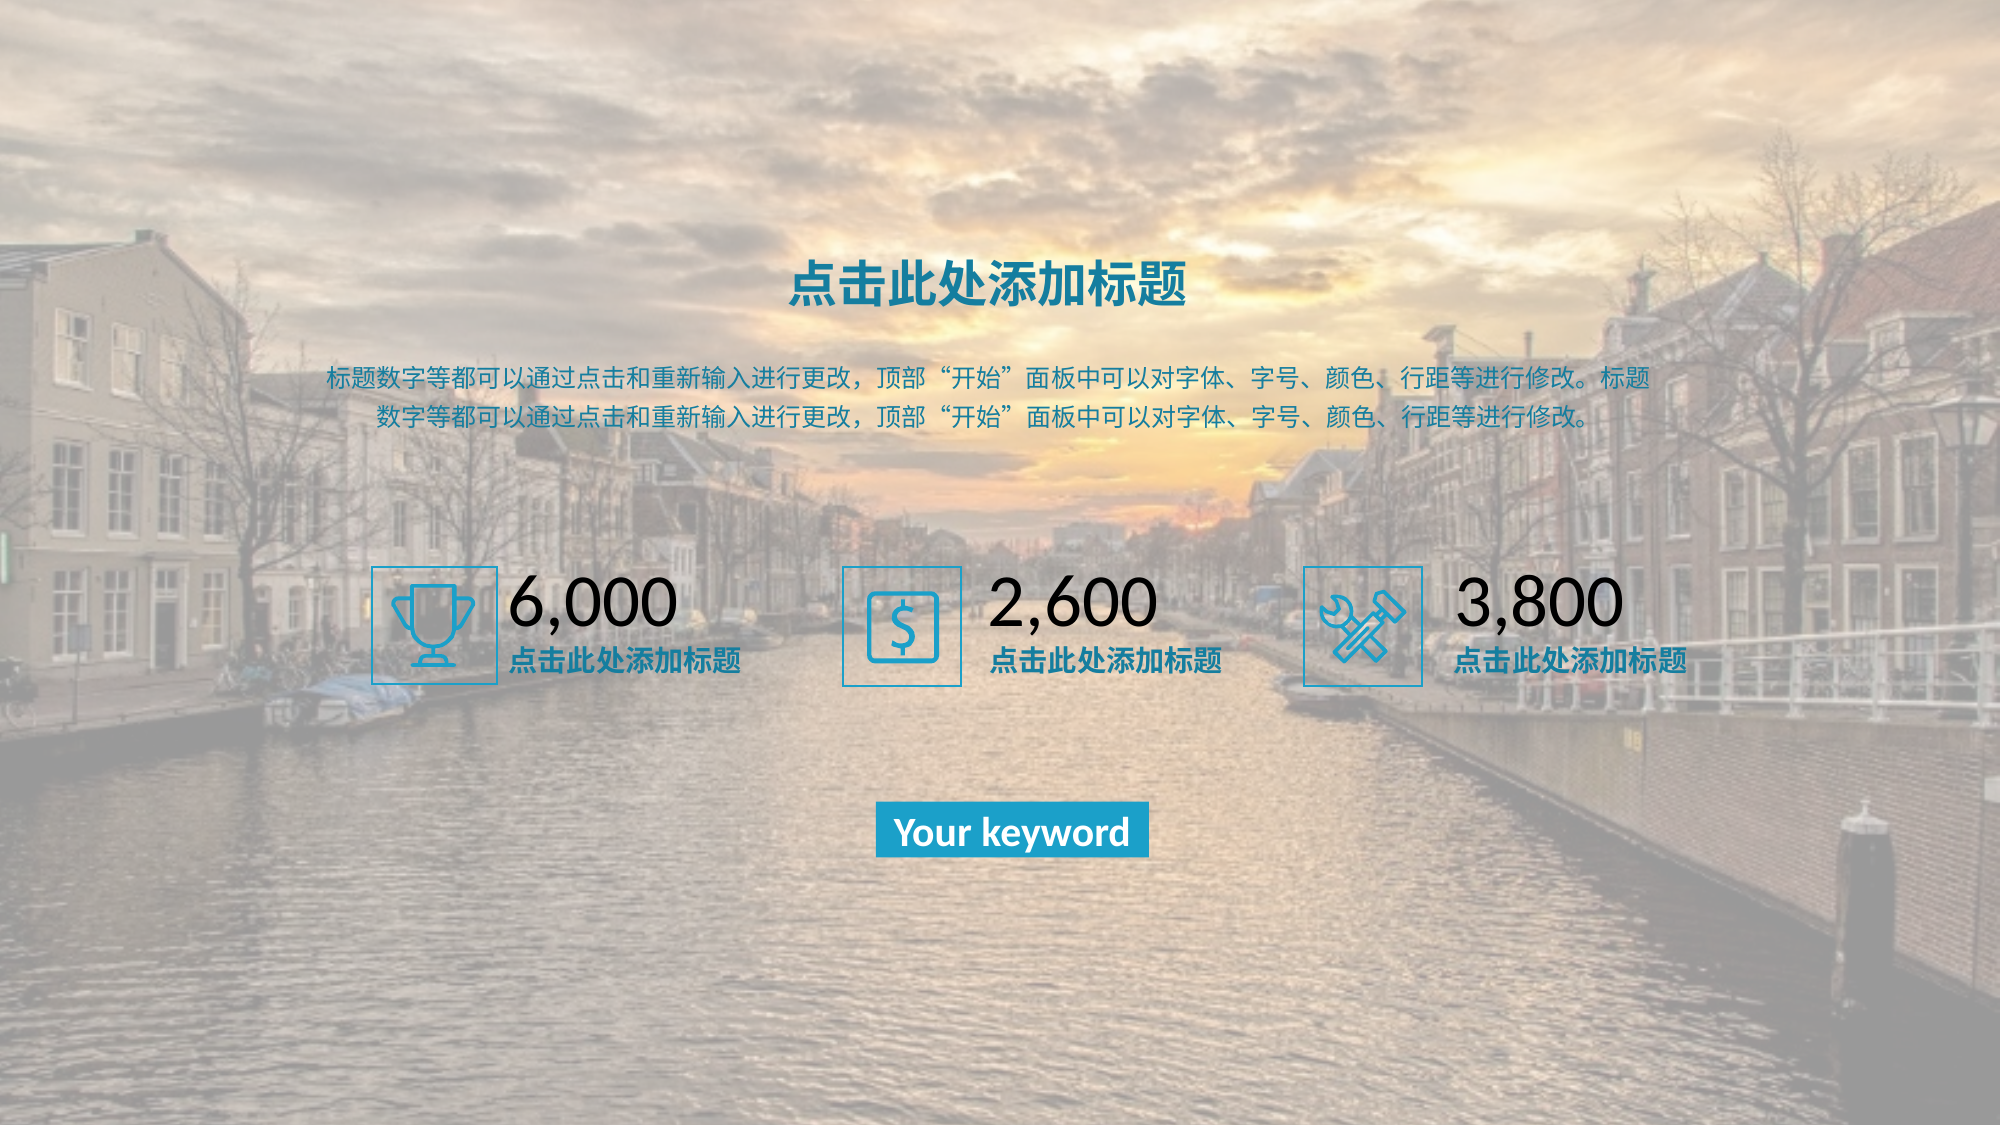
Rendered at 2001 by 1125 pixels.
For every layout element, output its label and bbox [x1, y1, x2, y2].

picture [0, 0, 2000, 1125]
text_box [867, 591, 940, 664]
text_box [1319, 589, 1407, 664]
